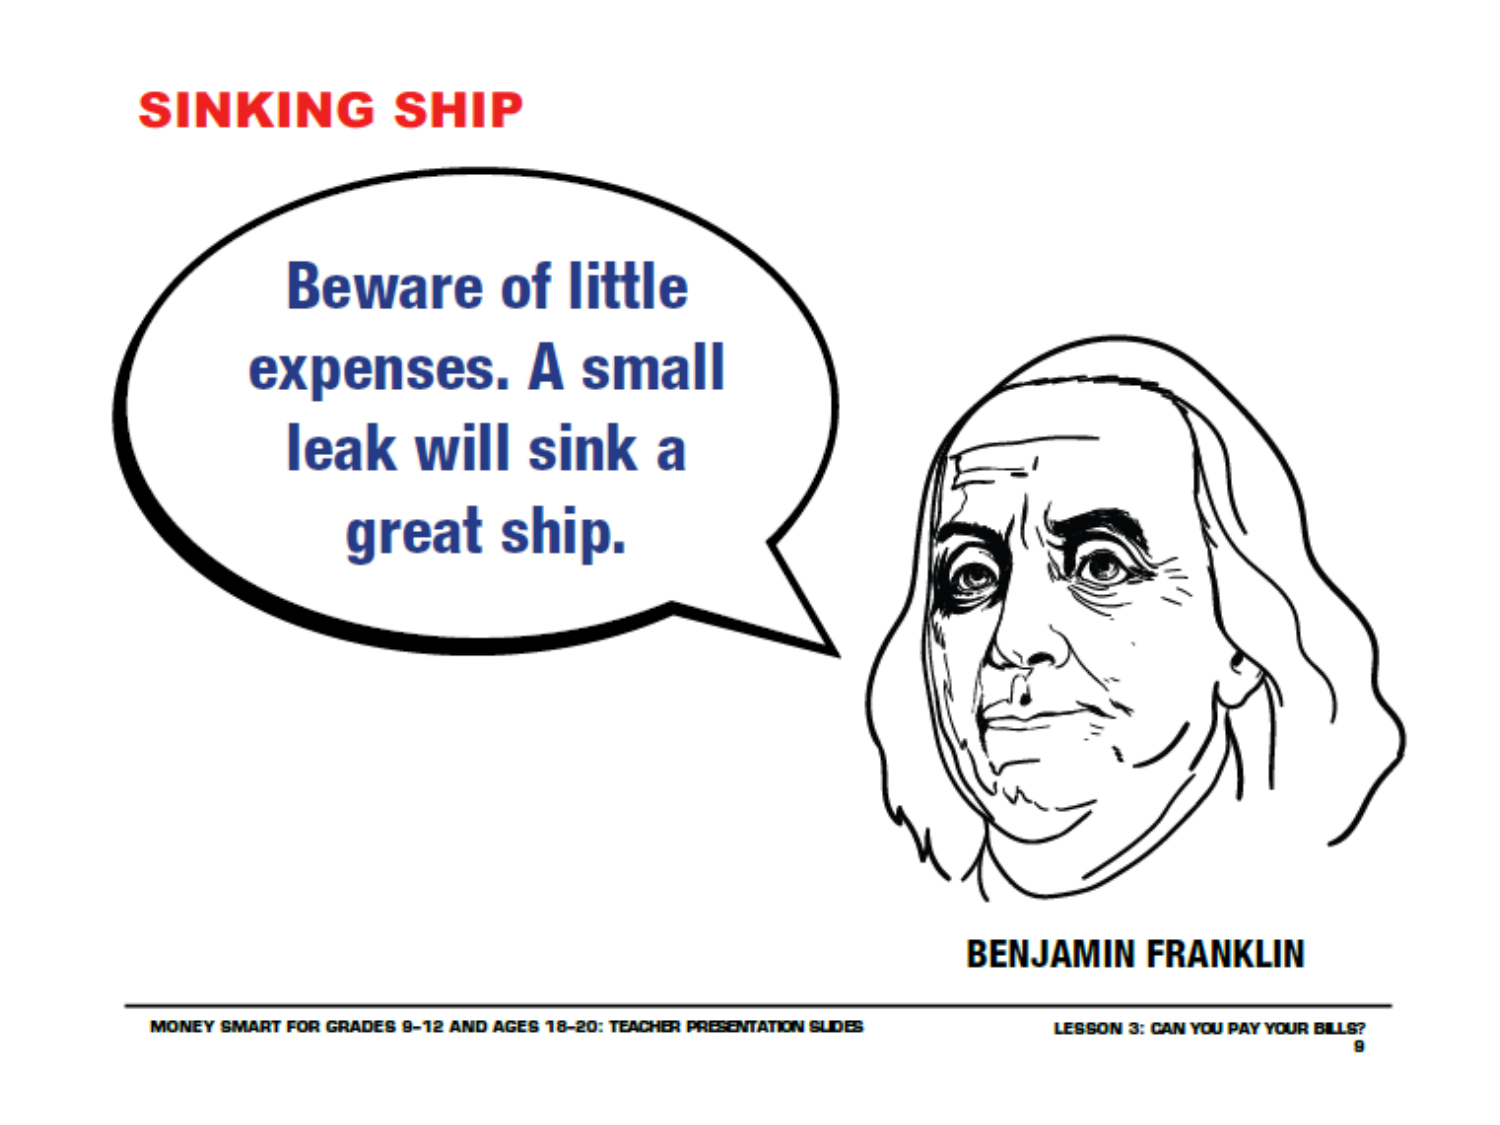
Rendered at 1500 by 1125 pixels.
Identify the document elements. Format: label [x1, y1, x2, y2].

picture [74, 36, 1426, 1088]
